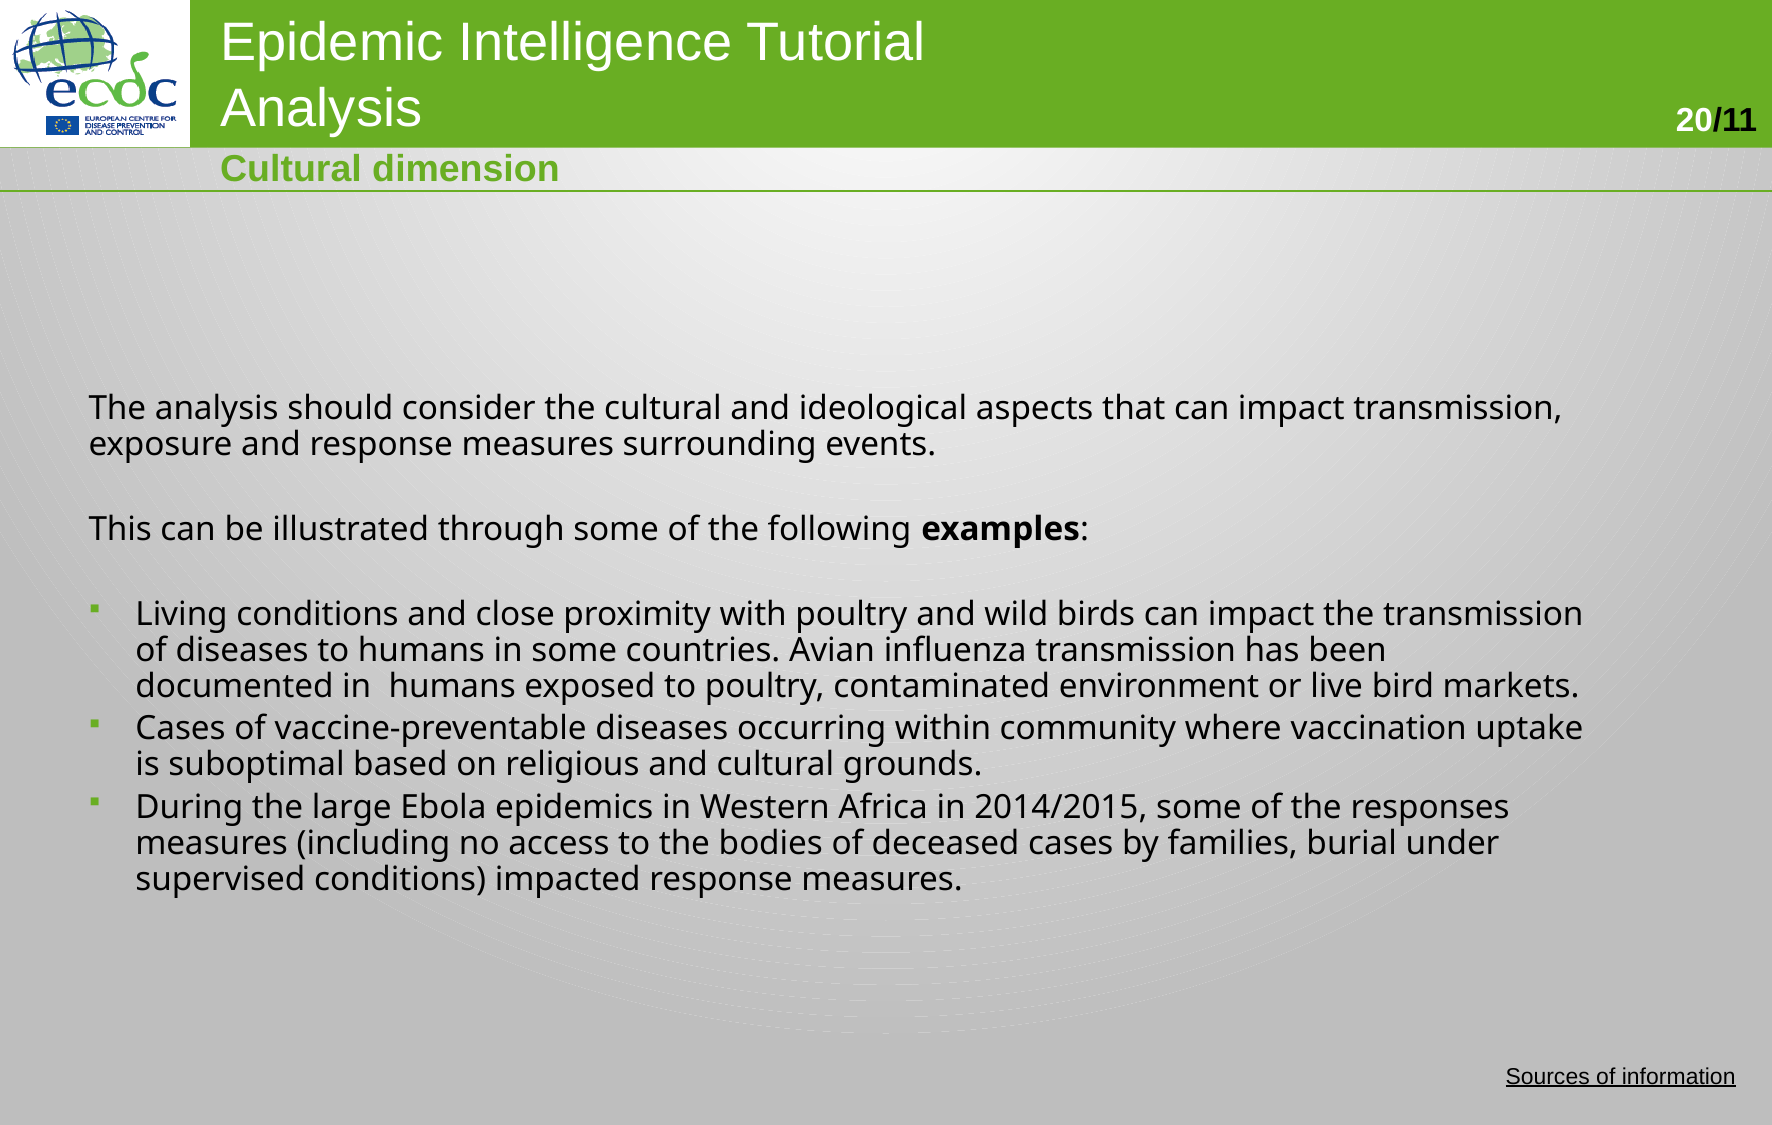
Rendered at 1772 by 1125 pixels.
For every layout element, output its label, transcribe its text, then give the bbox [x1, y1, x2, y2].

picture [0, 0, 190, 147]
text_box Cultural dimension [205, 141, 1406, 198]
text_box Sources of information [1456, 1057, 1751, 1097]
text_box The analysis should consider the cultural and ideological aspects that can impact transmission, exposure and response measures surrounding events. This can be illustrated through some of the following examples: Living conditions and close proximity with poultry and wild birds can impact the transmission of diseases to humans in some countries. Avian influenza transmission has been documented in humans exposed to poultry, contaminated environment or live bird markets. Cases of vaccine-preventable diseases occurring within community where vaccination uptake is suboptimal based on religious and cultural grounds. During the large Ebola epidemics in Western Africa in 2014/2015, some of the responses measures (including no access to the bodies of deceased cases by families, burial under supervised conditions) impacted response measures. [73, 383, 1602, 954]
